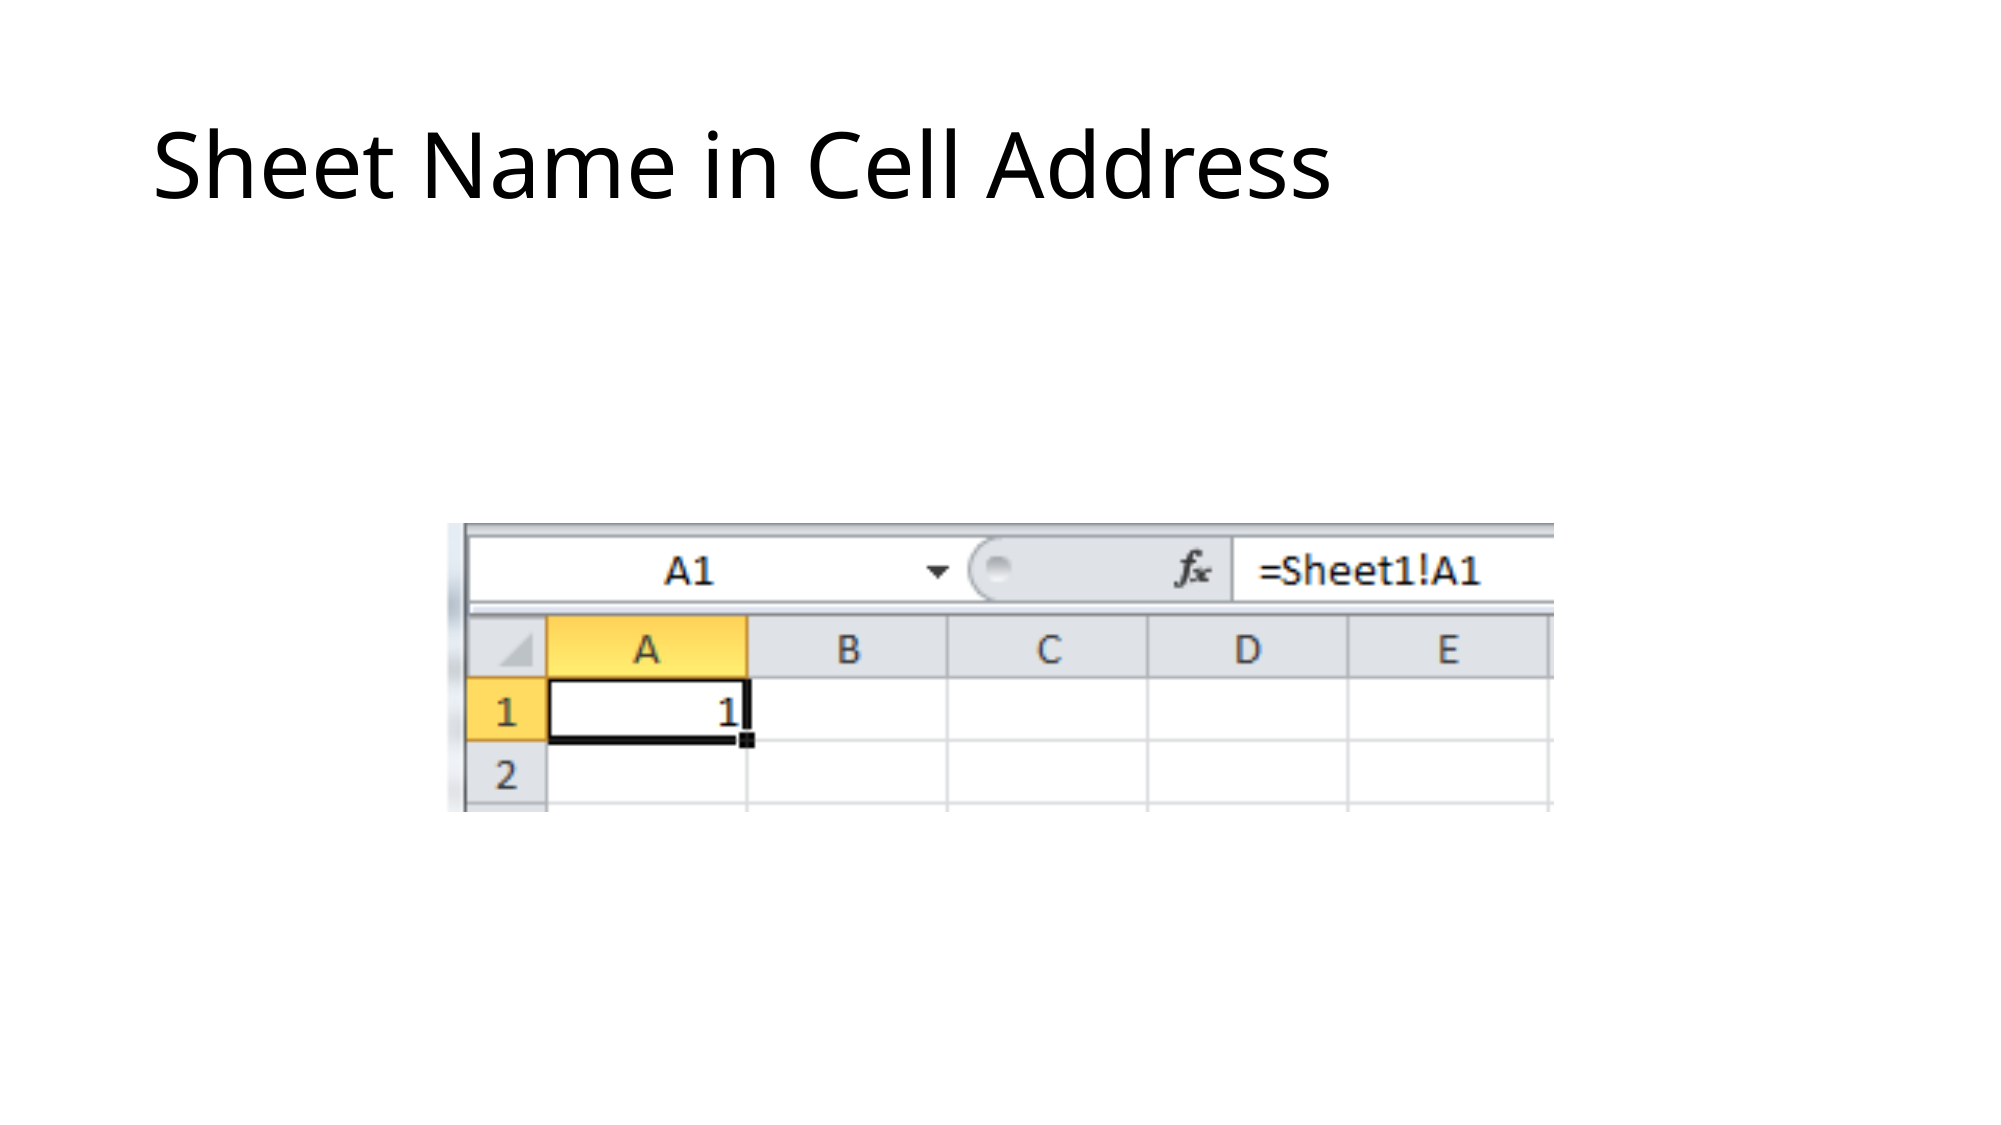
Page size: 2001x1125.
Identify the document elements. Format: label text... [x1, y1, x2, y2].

title Sheet Name in Cell Address [137, 59, 1863, 278]
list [446, 523, 1554, 812]
